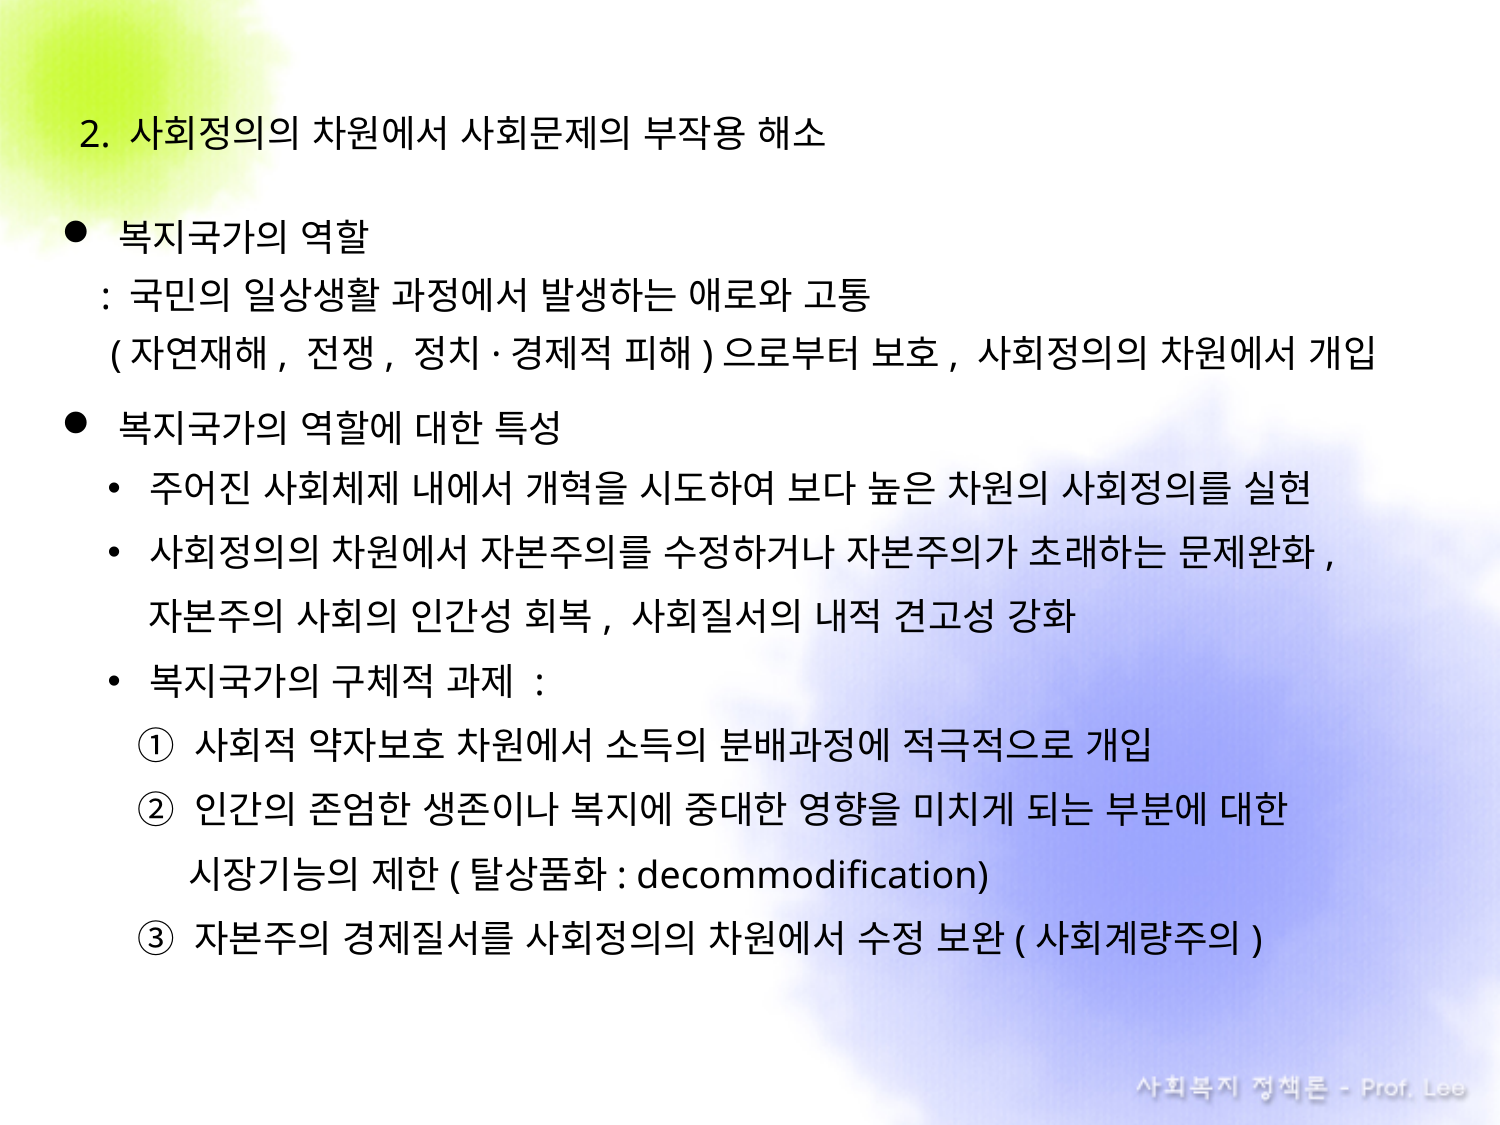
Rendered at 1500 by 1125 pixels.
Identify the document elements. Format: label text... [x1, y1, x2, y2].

list 2. 사회정의의 차원에서 사회문제의 부작용 해소 복지국가의 역할 : 국민의 일상생활 과정에서 발생하는 애로와 고통 (자연재해, 전쟁, 정치·경제적 피해)으로부터 보호, 사회정의의 차원에서 개입 복지국가의 역할에 대한 특성 주어진 사회체제 내에서 개혁을 시도하여 보다 높은 차원의 사회정의를 실현 사회정의의 차원에서 자본주의를 수정하거나 자본주의가 초래하는 문제완화, 자본주의 사회의 인간성 회복, 사회질서의 내적 견고성 강화 복지국가의 구체적 과제 : ① 사회적 약자보호 차원에서 소득의 분배과정에 적극적으로 개입 ② 인간의 존엄한 생존이나 복지에 중대한 영향을 미치게 되는 부분에 대한 시장기능의 제한(탈상품화: decommodification) ③ 자본주의 경제질서를 사회정의의 차원에서 수정 보완(사회계량주의) [46, 97, 1467, 1055]
picture [0, 0, 1500, 1125]
